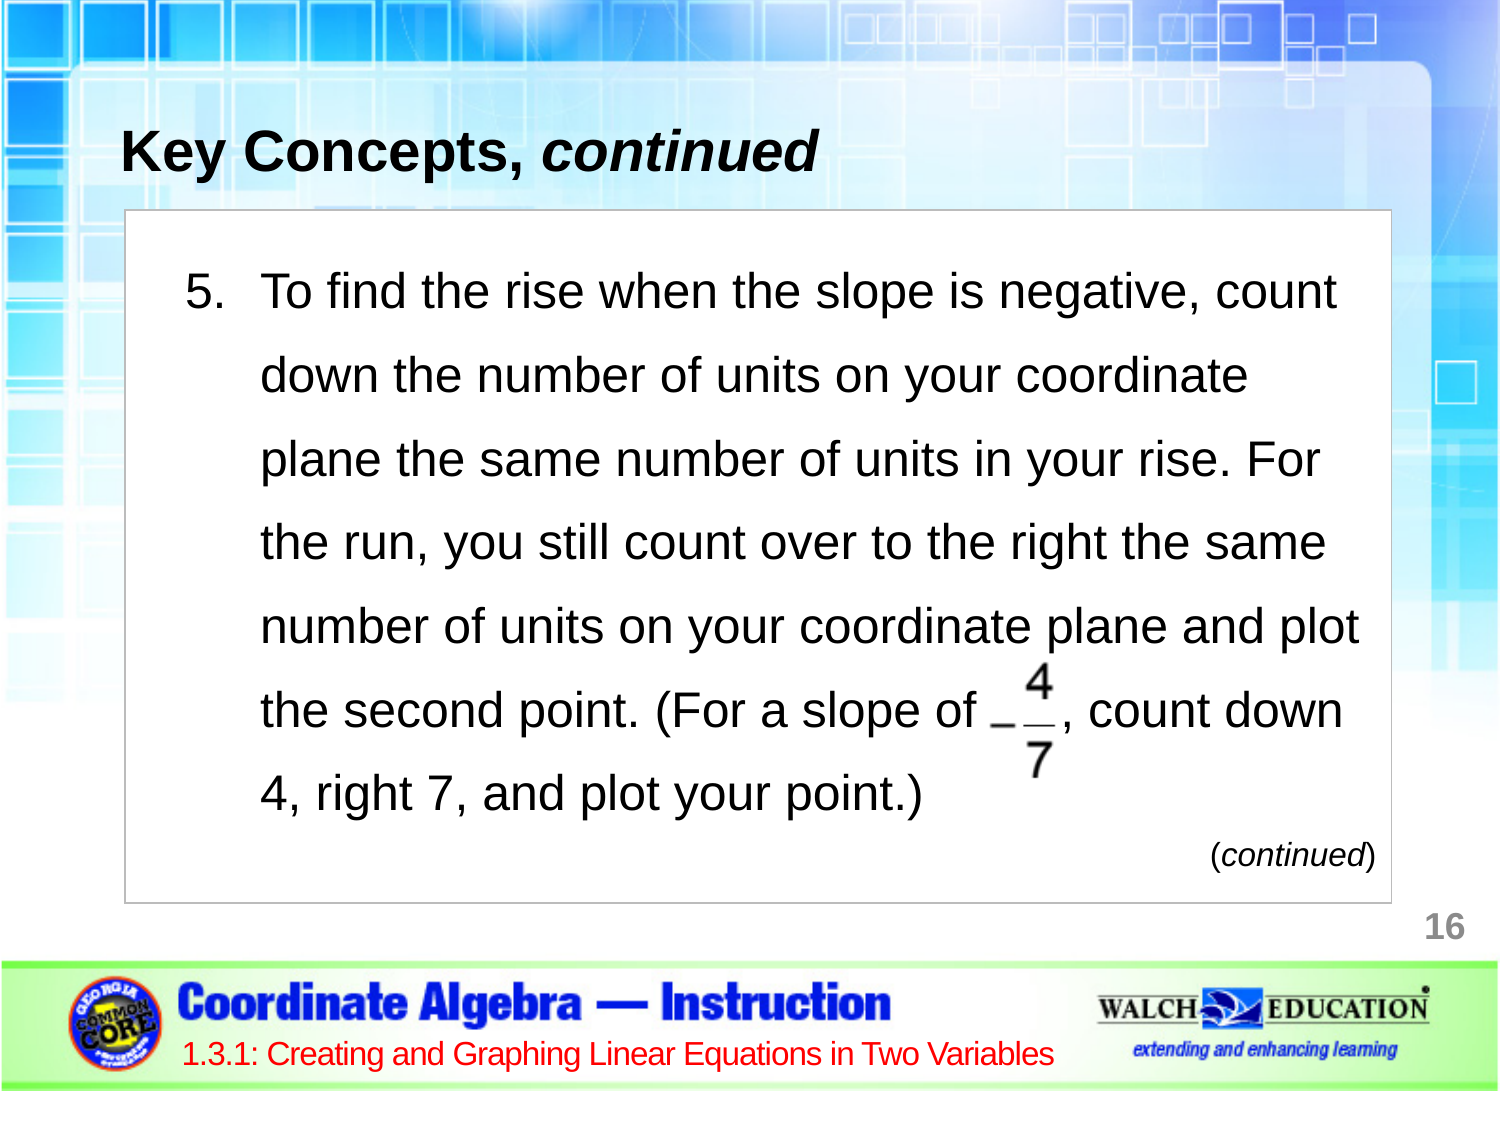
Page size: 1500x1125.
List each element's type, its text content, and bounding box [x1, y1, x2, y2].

slide_number 16 [1361, 901, 1481, 949]
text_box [987, 648, 1059, 780]
table_header To find the rise when the slope is negative, count down the number of units on your coordinate plane the same number of units in your rise. For the run, you still count over to the right the same number of units on your coordinate plane and plot the second point. (For a slope of , count down 4, right 7, and plot your point.) (continued) [126, 211, 1391, 902]
subtitle Key Concepts, continued [105, 105, 1394, 925]
picture [1, 0, 1500, 1091]
list 1.3.1: Creating and Graphing Linear Equations in Two Variables [166, 1024, 1267, 1069]
